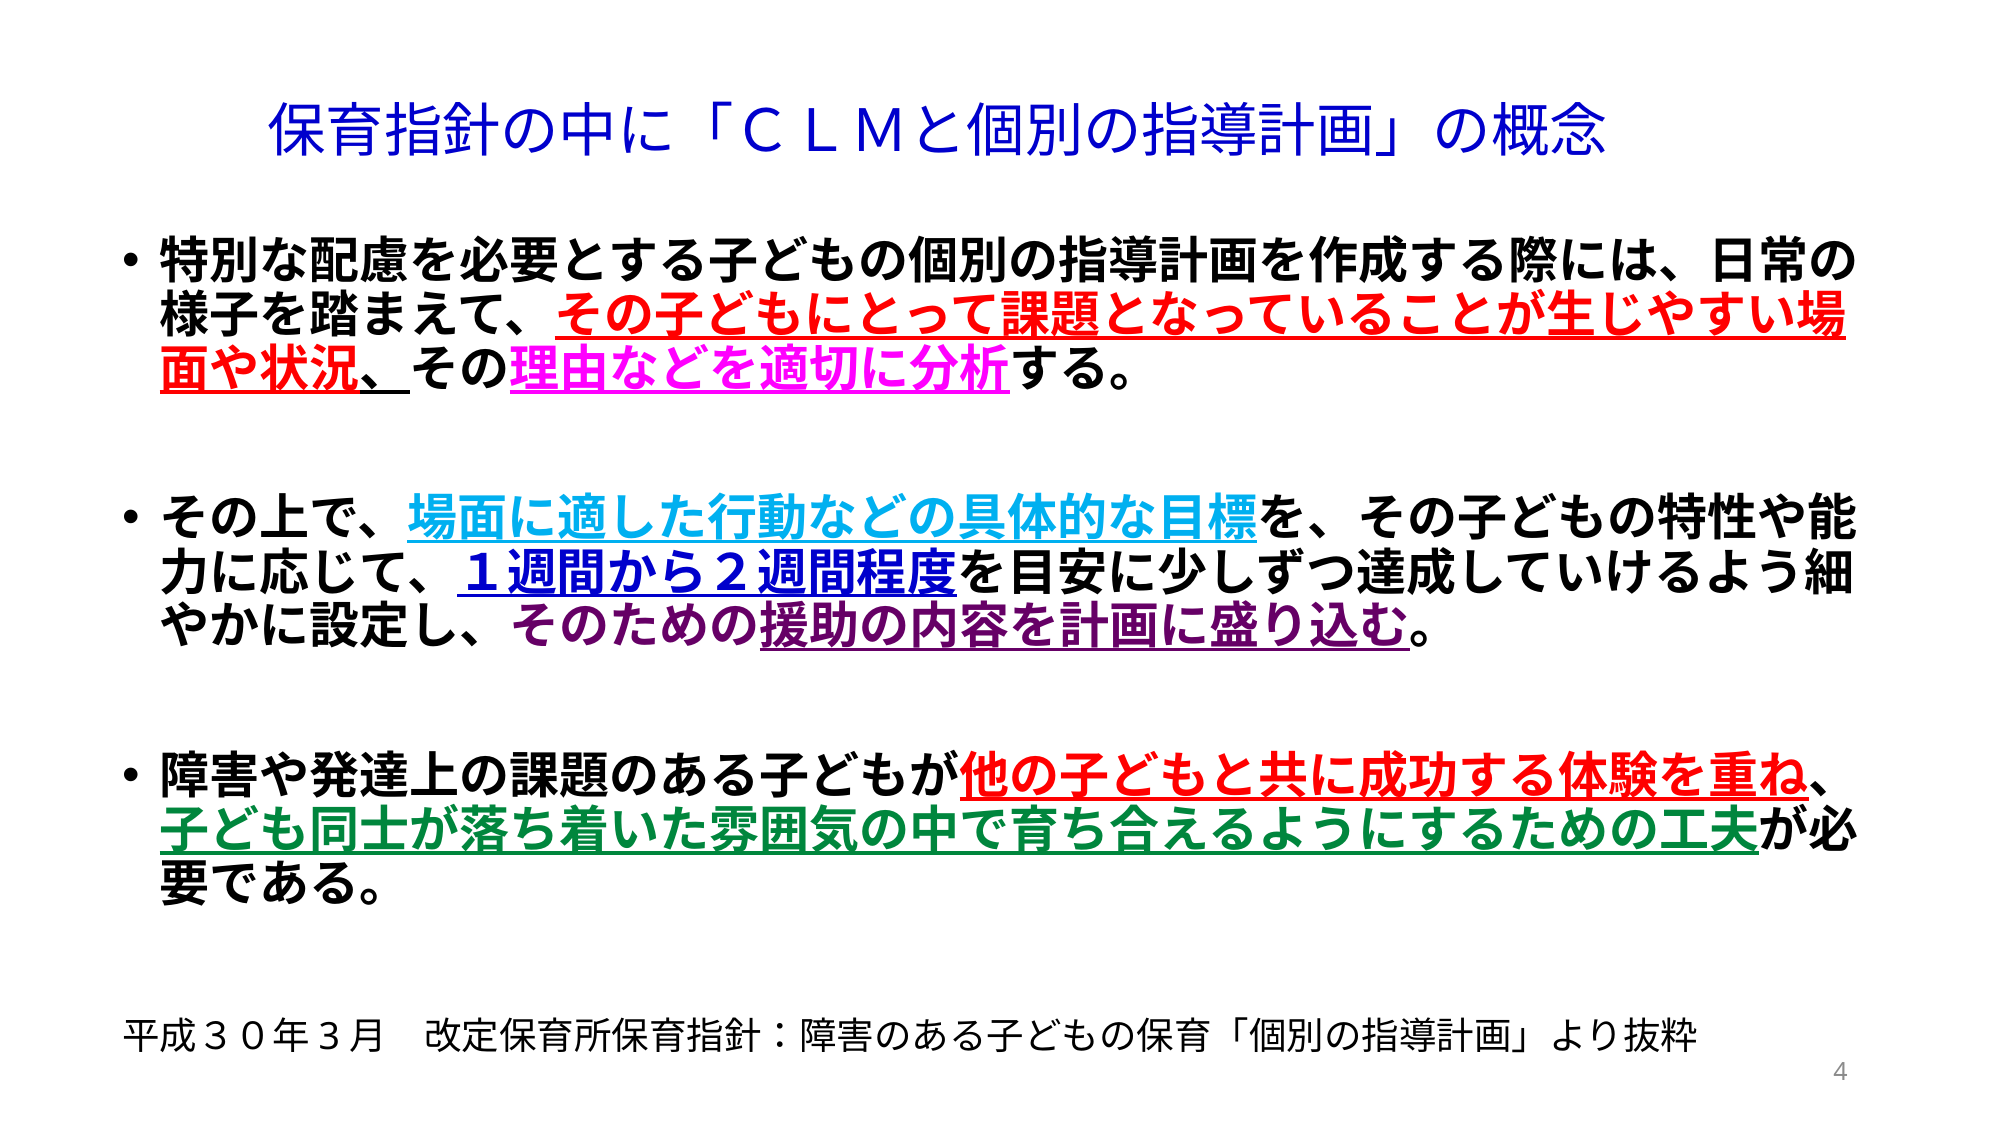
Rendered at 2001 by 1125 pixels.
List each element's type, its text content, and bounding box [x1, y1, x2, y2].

list 特別な配慮を必要とする子どもの個別の指導計画を作成する際には、日常の様子を踏まえて、その子どもにとって課題となっていることが生じやすい場面や状況、その理由などを適切に分析する。 その上で、場面に適した行動などの具体的な目標を、その子どもの特性や能力に応じて、１週間から２週間程度を目安に少しずつ達成していけるよう細やかに設定し、そのための援助の内容を計画に盛り込む。 障害や発達上の課題のある子どもが他の子どもと共に成功する体験を重ね、子ども同士が落ち着いた雰囲気の中で育ち合えるようにするための工夫が必要である。 平成３０年3月 改定保育所保育指針：障害のある子どもの保育「個別の指導計画」より抜粋 [107, 227, 1899, 1103]
title 保育指針の中に「ＣＬＭと個別の指導計画」の概念 [252, 38, 1753, 227]
slide_number 4 [1412, 1042, 1863, 1103]
